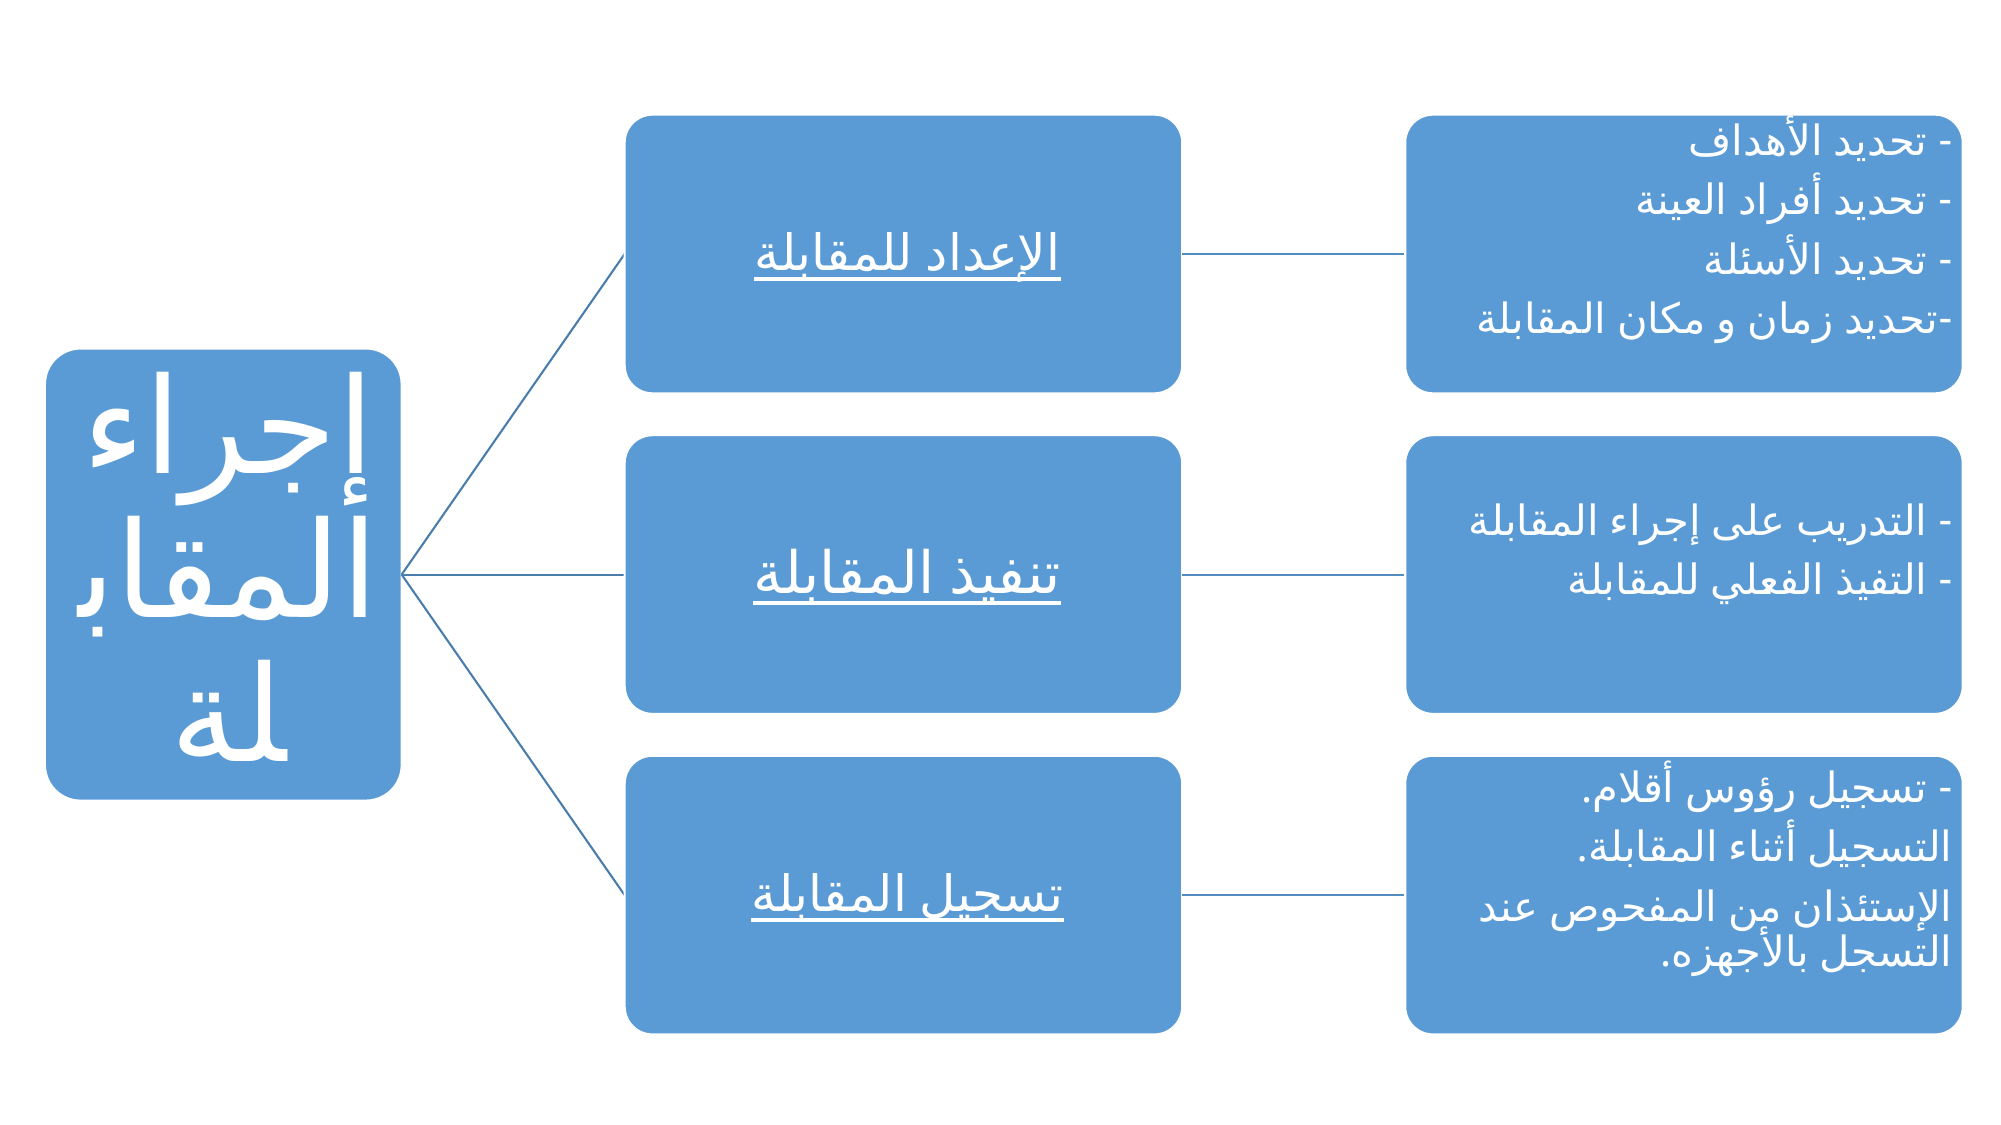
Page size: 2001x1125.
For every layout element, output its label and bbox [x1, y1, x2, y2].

list [43, 41, 1964, 1108]
